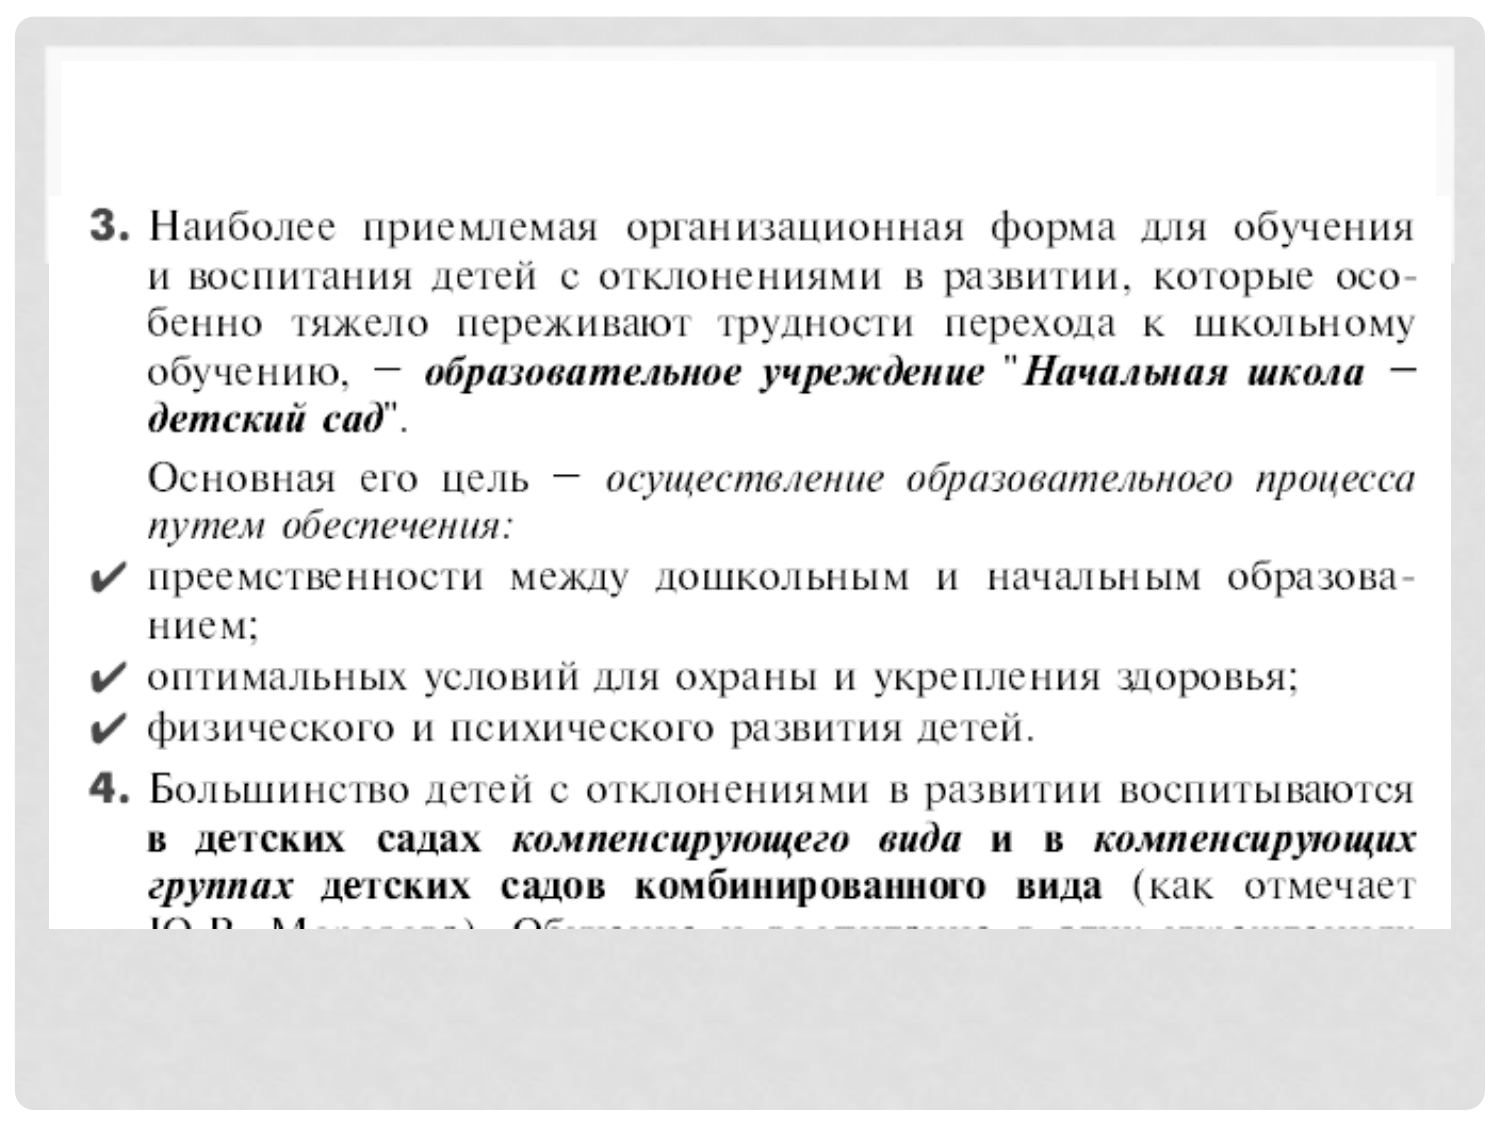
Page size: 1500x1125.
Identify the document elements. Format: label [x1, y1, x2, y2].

picture [49, 196, 1451, 929]
